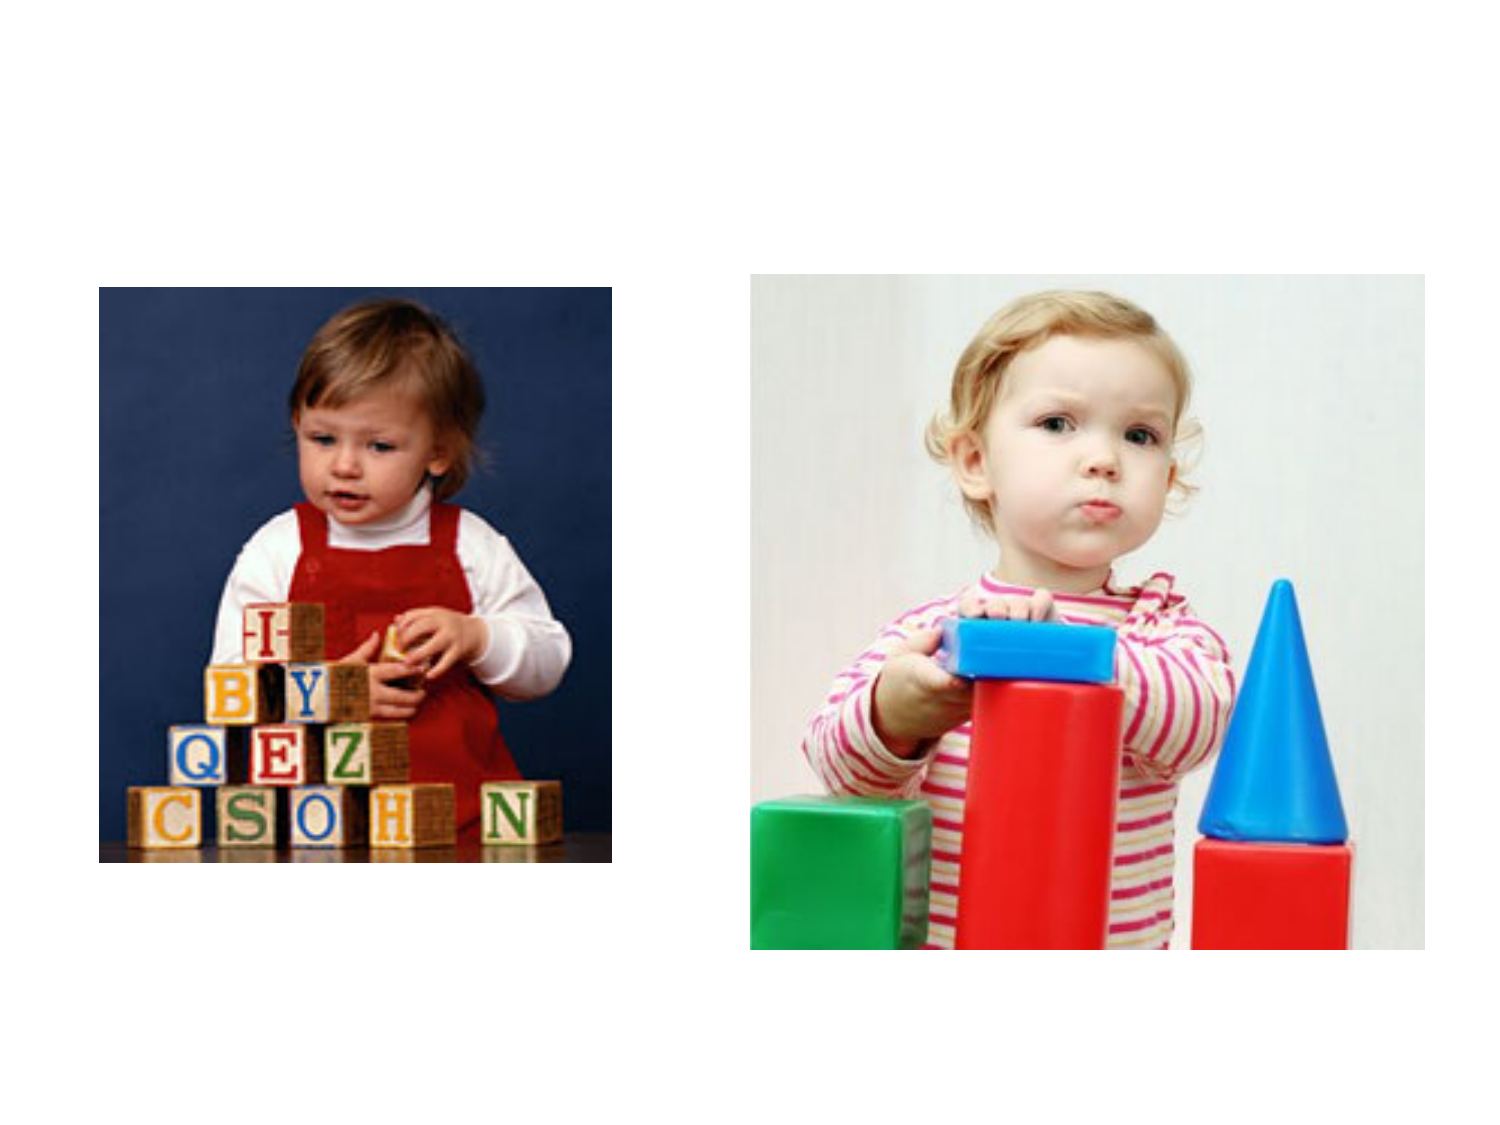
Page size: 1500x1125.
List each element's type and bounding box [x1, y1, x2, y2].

picture [99, 287, 612, 863]
picture [749, 274, 1426, 951]
